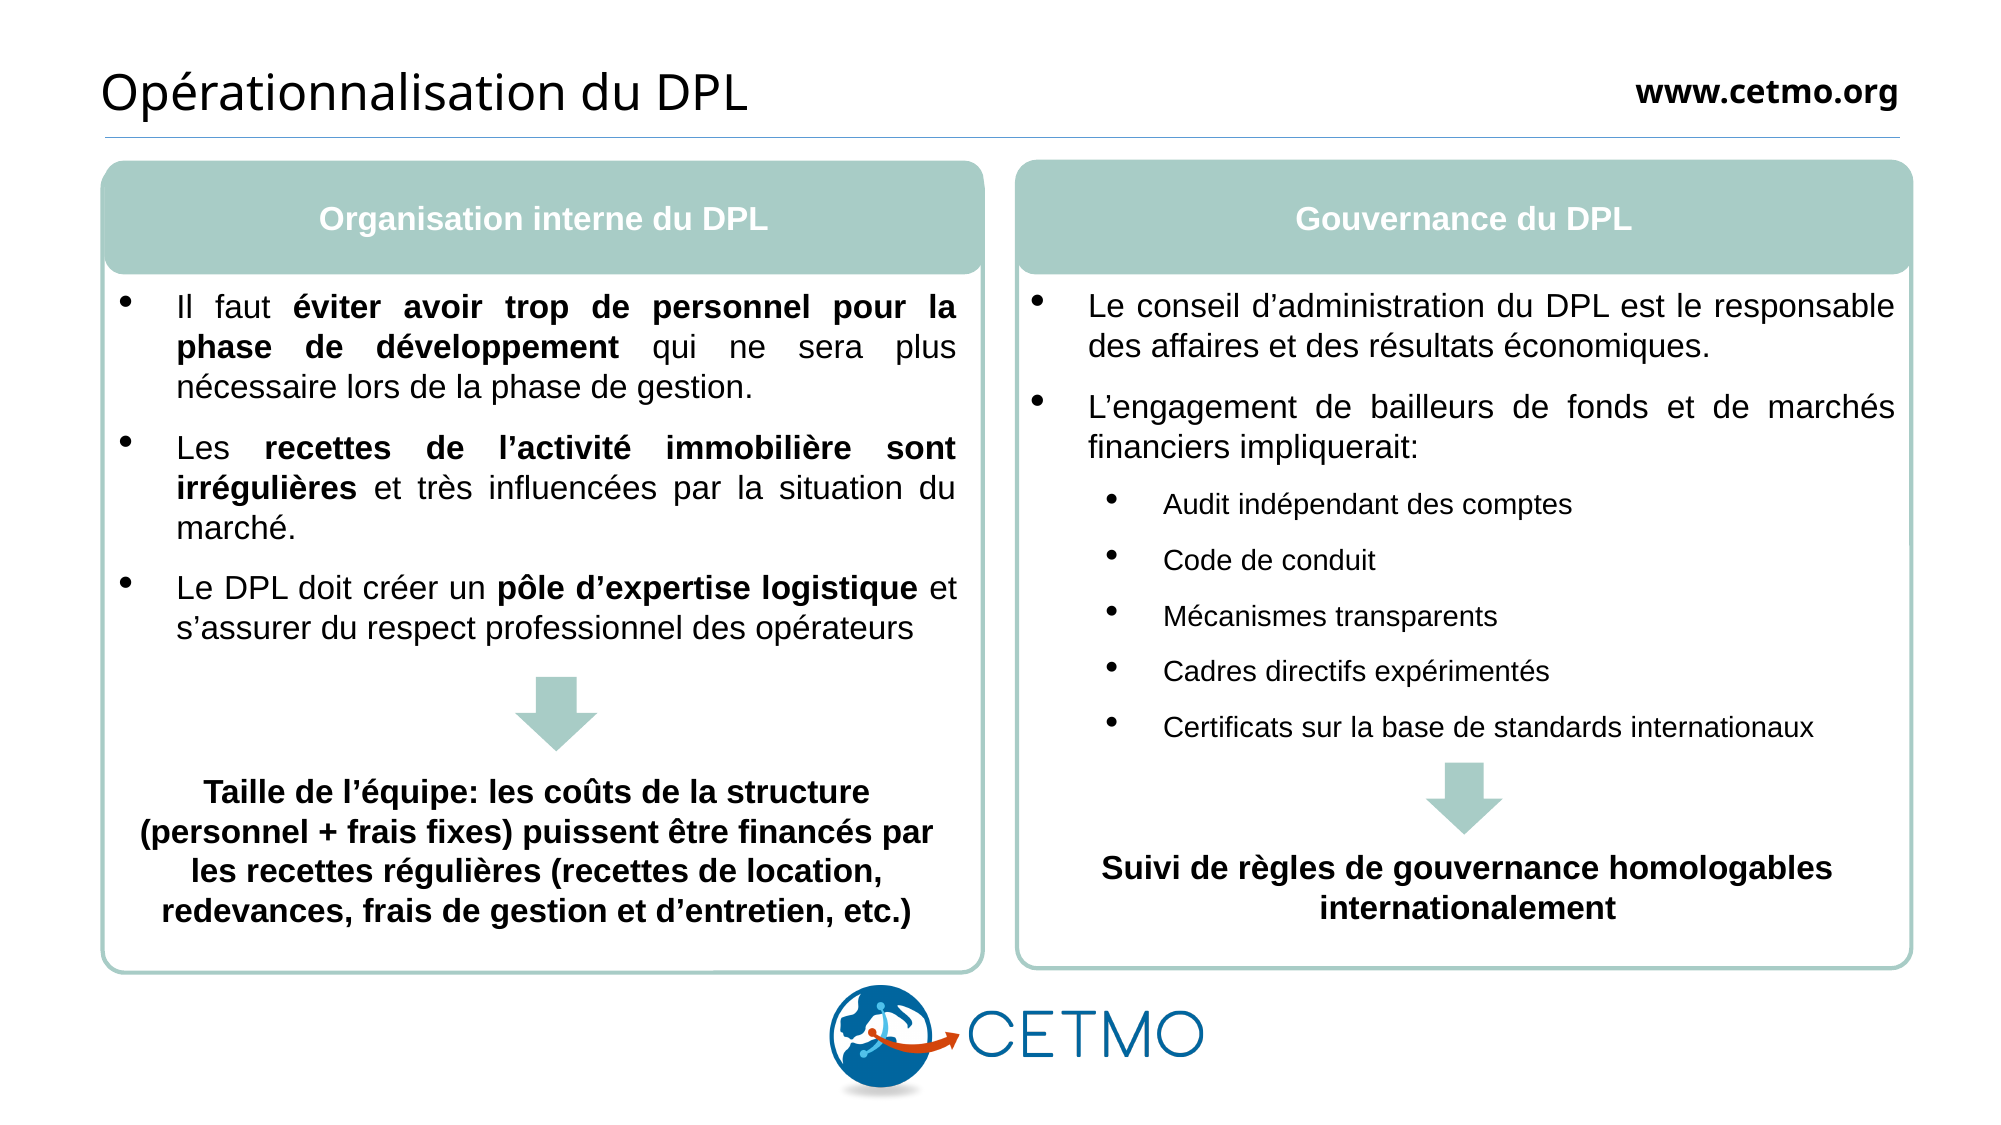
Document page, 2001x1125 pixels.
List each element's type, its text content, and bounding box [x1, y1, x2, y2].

text_box www.cetmo.org [1594, 0, 1915, 119]
text_box Taille de l’équipe: les coûts de la structure (personnel + frais fixes) puissent être financés par les recettes régulières (recettes de location, redevances, frais de gestion et d’entretien, etc.) [102, 762, 972, 937]
text_box Le conseil d’administration du DPL est le responsable des affaires et des résultats économiques. L’engagement de bailleurs de fonds et de marchés financiers impliquerait: Audit indépendant des comptes Code de conduit Mécanismes transparents Cadres directifs expérimentés Certificats sur la base de standards internationaux [1017, 276, 1912, 751]
text_box [101, 177, 984, 974]
text_box [1422, 761, 1506, 837]
text_box Suivi de règles de gouvernance homologables internationalement [1048, 838, 1888, 934]
text_box Organisation interne du DPL [105, 189, 983, 245]
picture [814, 968, 1220, 1110]
text_box Il faut éviter avoir trop de personnel pour la phase de développement qui ne sera plus nécessaire lors de la phase de gestion. Les recettes de l’activité immobilière sont irrégulières et très influencées par la situation du marché. Le DPL doit créer un pôle d’expertise logistique et s’assurer du respect professionnel des opérateurs [105, 278, 972, 654]
title Opérationnalisation du DPL [85, 0, 1557, 129]
text_box Gouvernance du DPL [1017, 189, 1912, 245]
text_box [514, 676, 598, 752]
text_box [1016, 258, 1913, 970]
text_box [1016, 160, 1913, 275]
text_box [104, 160, 984, 275]
